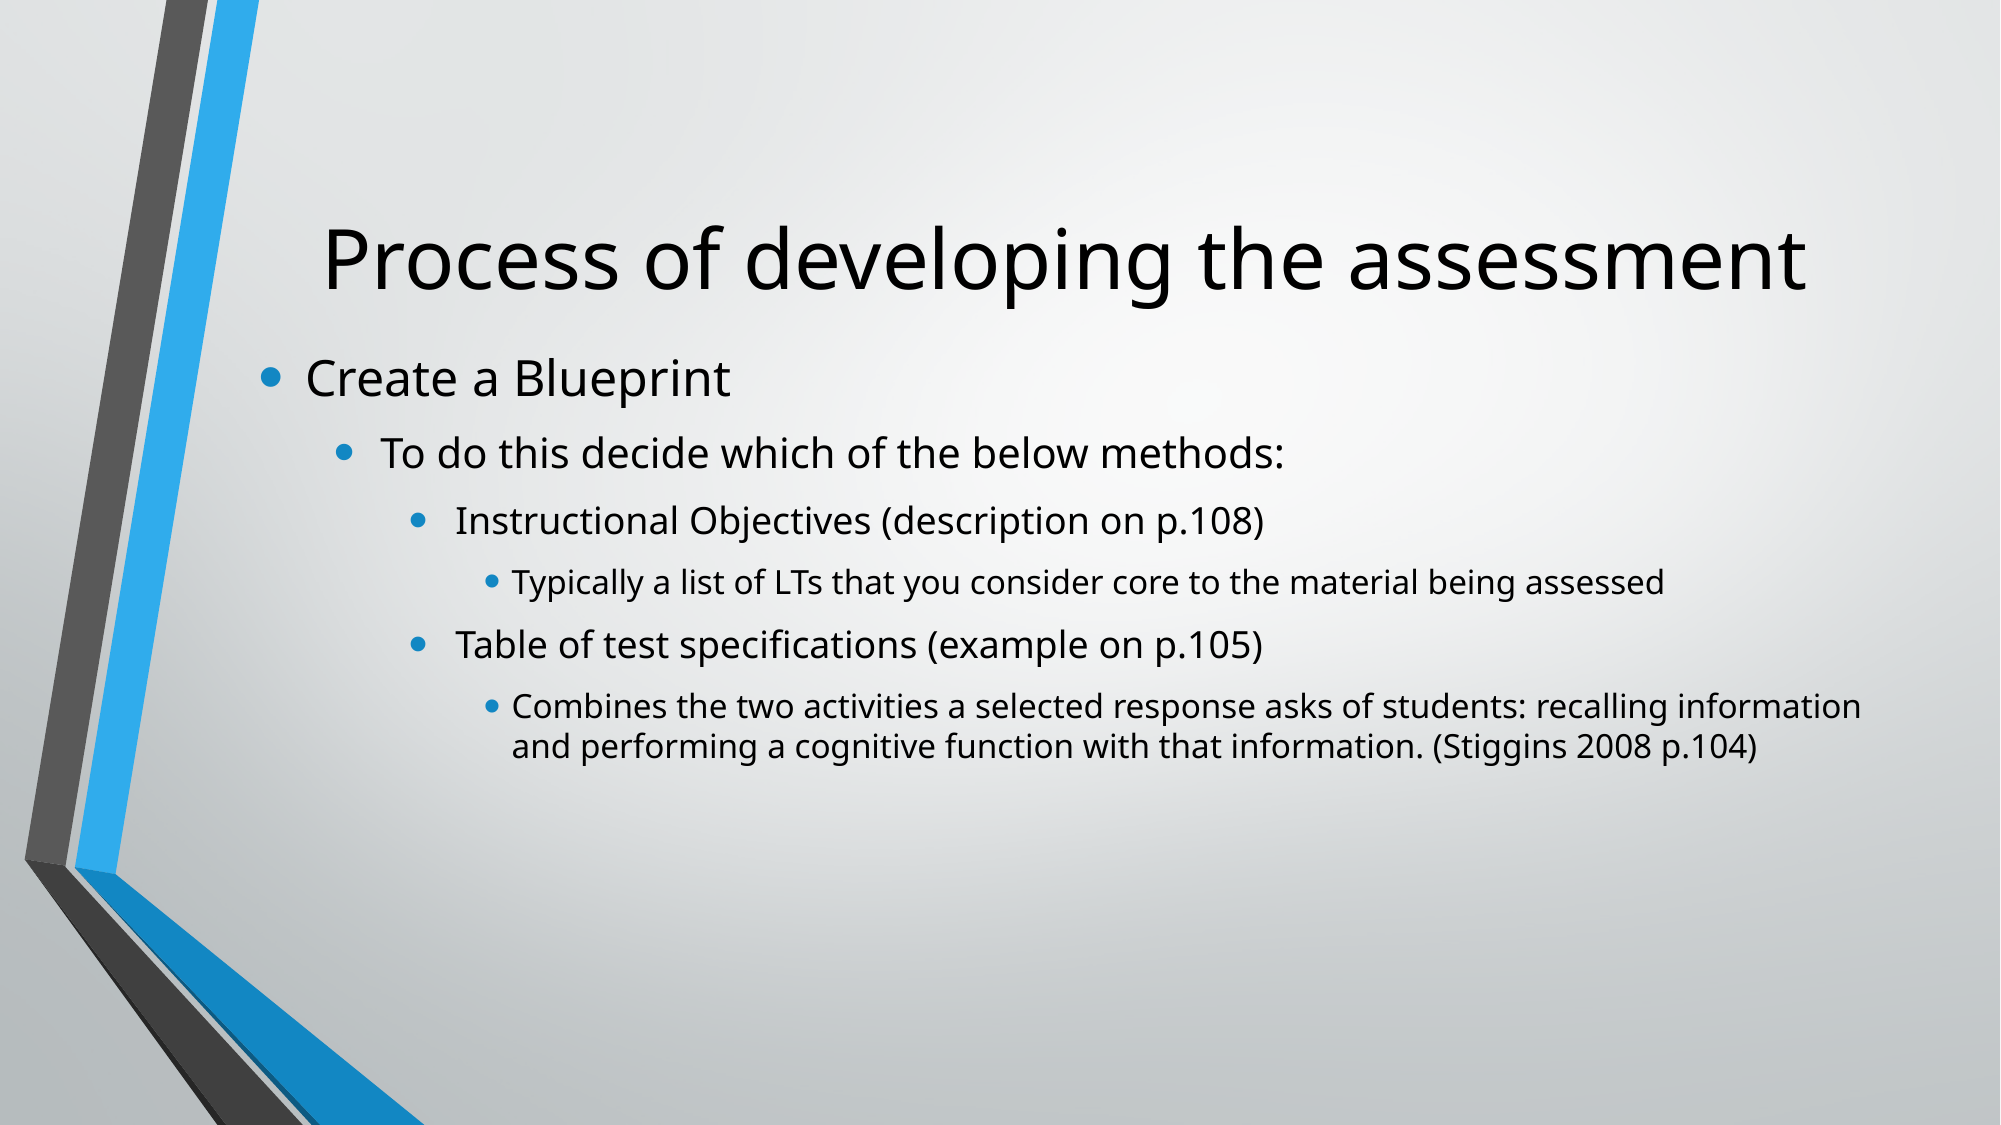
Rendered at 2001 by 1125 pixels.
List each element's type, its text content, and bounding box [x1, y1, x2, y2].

title Process of developing the assessment [243, 112, 1887, 400]
list Create a Blueprint To do this decide which of the below methods: Instructional Objectives (description on p.108) Typically a list of LTs that you consider core to the material being assessed Table of test specifications (example on p.105) Combines the two activities a selected response asks of students: recalling information and performing a cognitive function with that information. (Stiggins 2008 p.104) [243, 437, 1887, 950]
